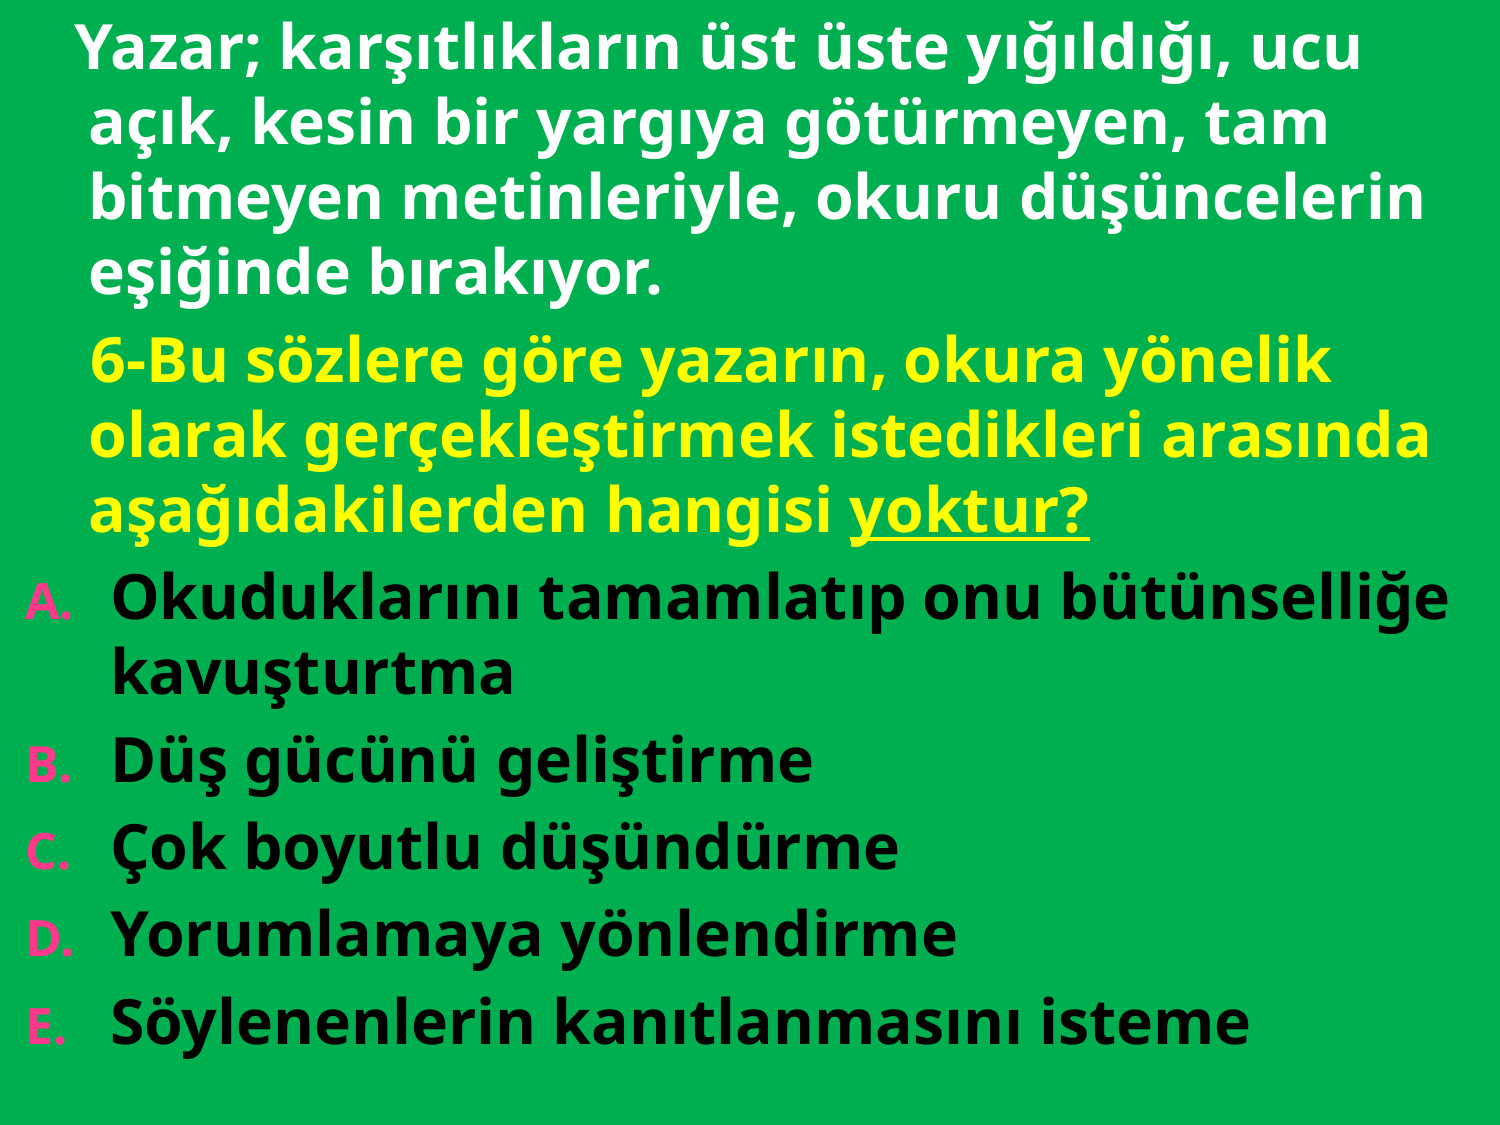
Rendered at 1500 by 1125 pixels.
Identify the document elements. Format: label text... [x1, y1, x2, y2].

list Yazar; karşıtlıkların üst üste yığıldığı, ucu açık, kesin bir yargıya götürmeyen, tam bitmeyen metinleriyle, okuru düşüncelerin eşiğinde bırakıyor. 6-Bu sözlere göre yazarın, okura yönelik olarak gerçekleştirmek istedikleri arasında aşağıdakilerden hangisi yoktur? Okuduklarını tamamlatıp onu bütünselliğe kavuşturtma Düş gücünü geliştirme Çok boyutlu düşündürme Yorumlamaya yönlendirme Söylenenlerin kanıtlanmasını isteme [0, 0, 1500, 1125]
